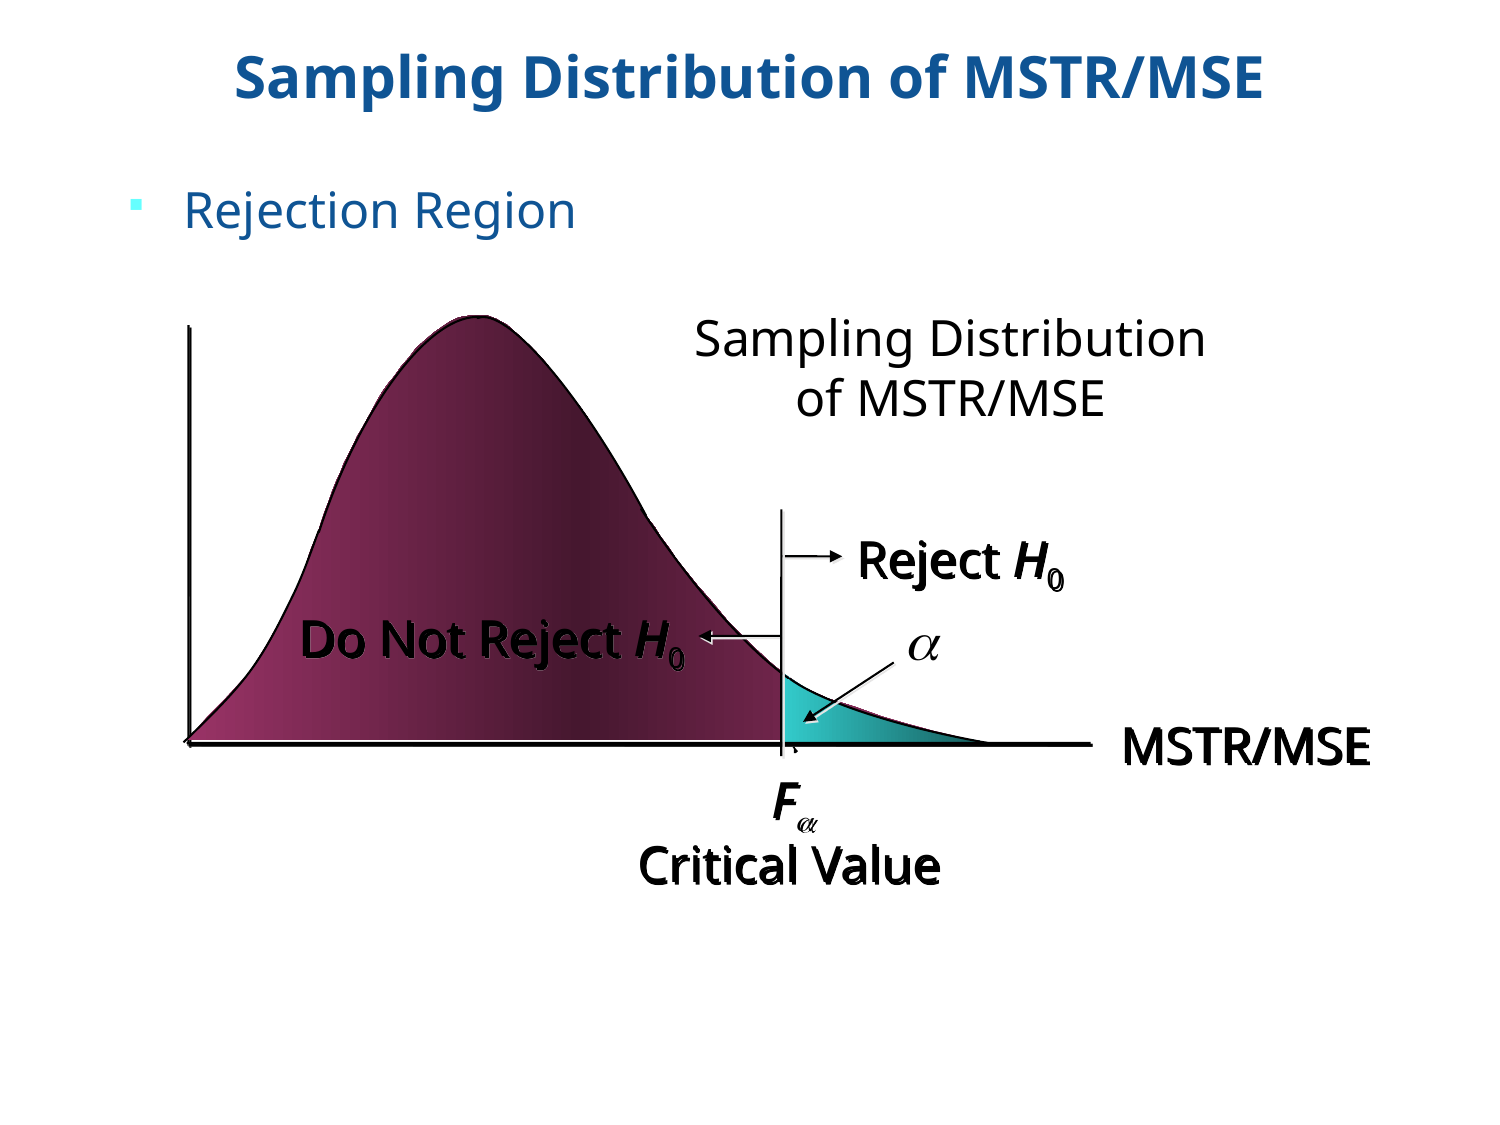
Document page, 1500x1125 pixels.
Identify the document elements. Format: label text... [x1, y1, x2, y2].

text_box MSTR/MSE [1105, 705, 1386, 781]
text_box Critical Value [622, 825, 956, 900]
text_box Reject H0 [996, 519, 1078, 603]
text_box Sampling Distribution of MSTR/MSE [112, 8, 1388, 143]
text_box F [756, 761, 828, 844]
text_box Rejection Region [112, 178, 1388, 265]
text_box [180, 290, 996, 741]
text_box Sampling Distribution of MSTR/MSE [996, 299, 1223, 434]
